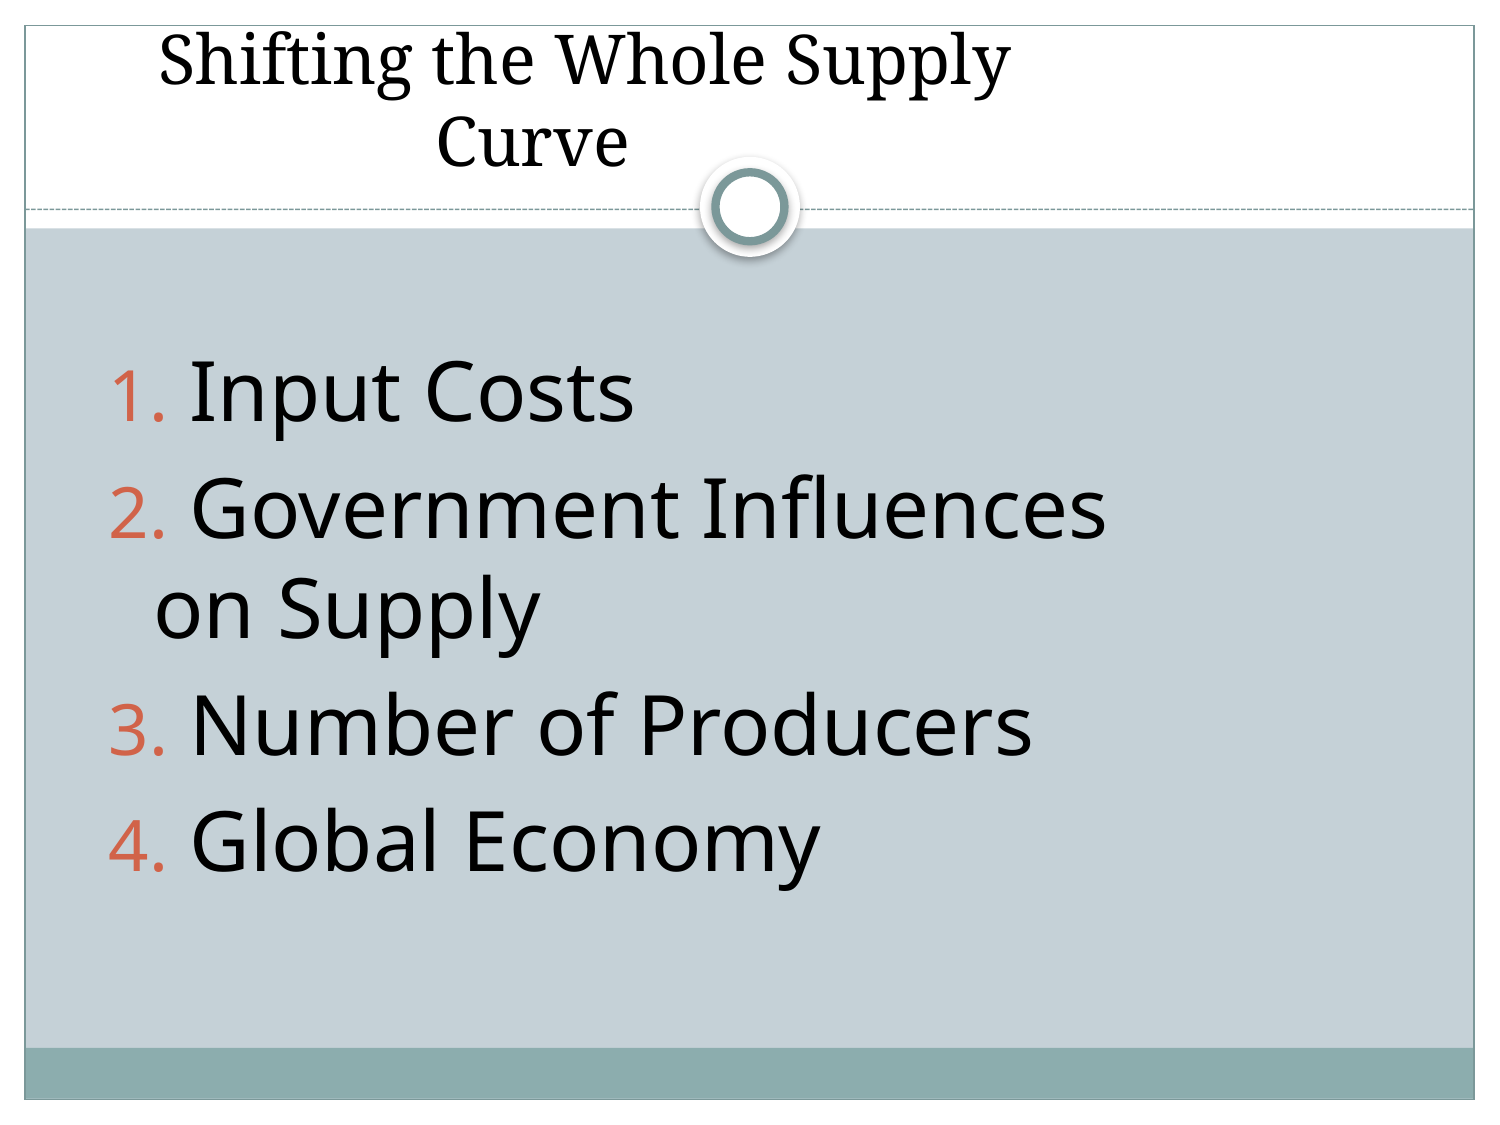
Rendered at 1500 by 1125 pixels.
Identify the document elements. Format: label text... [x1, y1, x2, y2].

list Input Costs Government Influences on Supply Number of Producers Global Economy [93, 331, 1237, 1032]
title Shifting the Whole Supply Curve [42, 38, 1128, 188]
